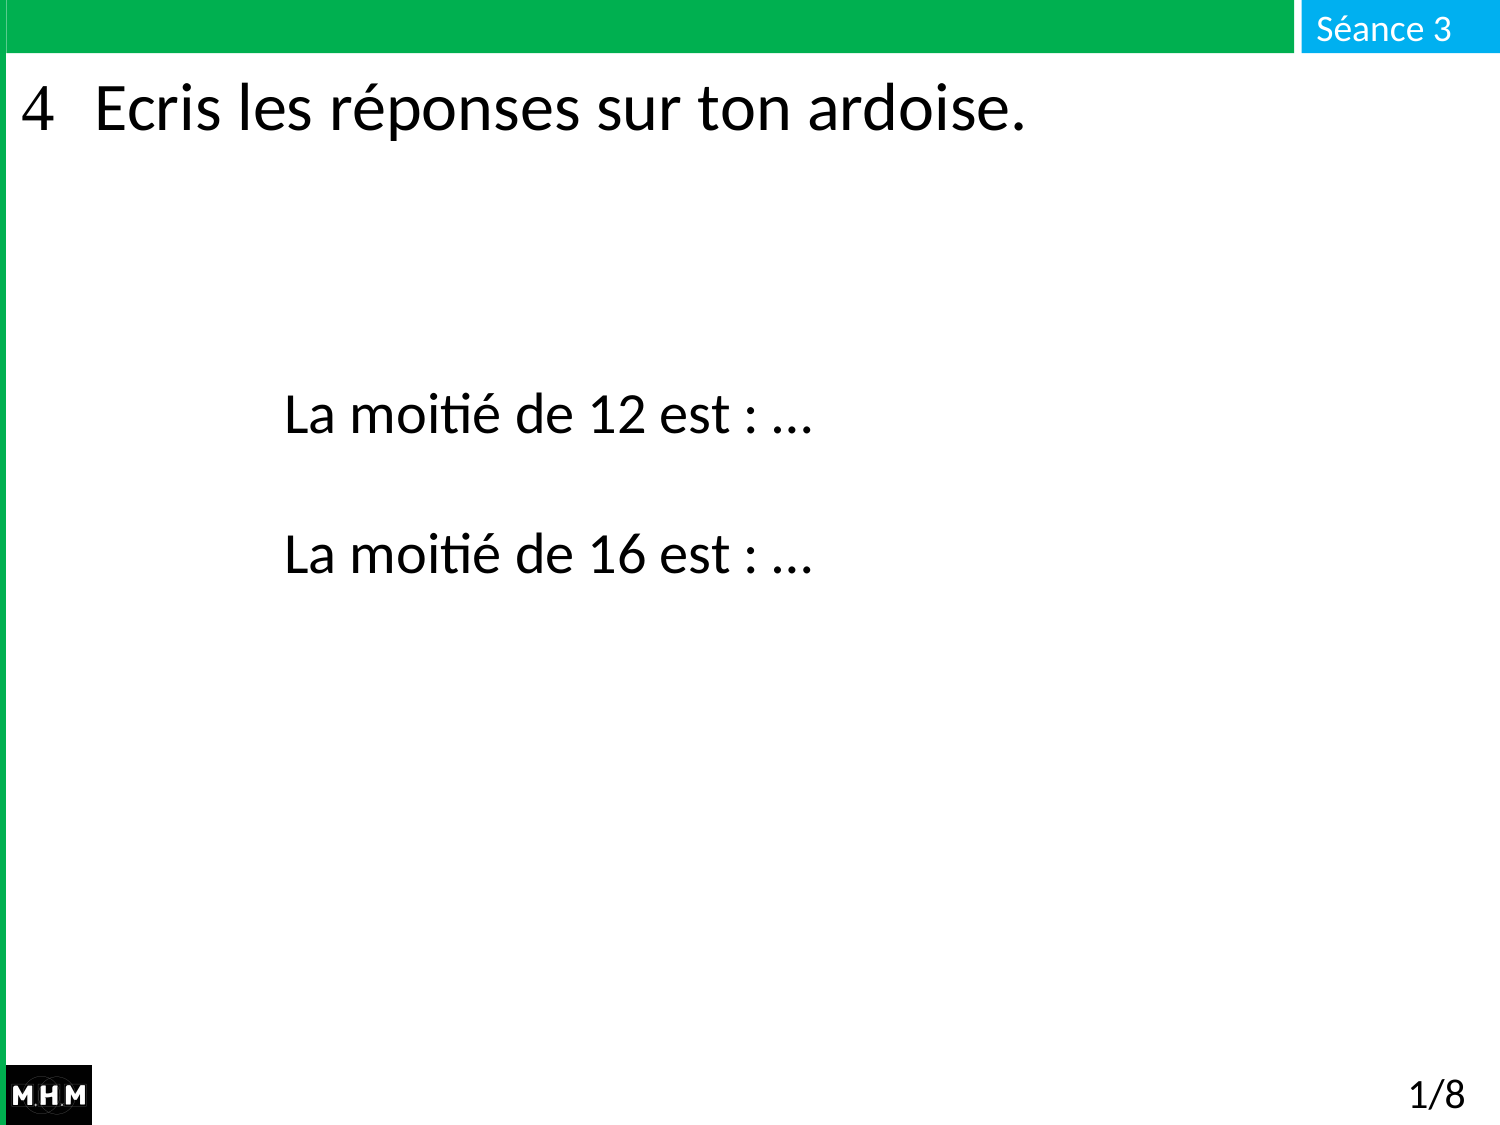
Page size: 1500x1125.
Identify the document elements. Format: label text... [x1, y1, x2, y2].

picture [6, 1065, 92, 1125]
text_box La moitié de 12 est : … La moitié de 16 est : … [269, 297, 829, 638]
title Ecris les réponses sur ton ardoise. [79, 64, 1374, 153]
list 1/8 [1373, 1064, 1500, 1125]
